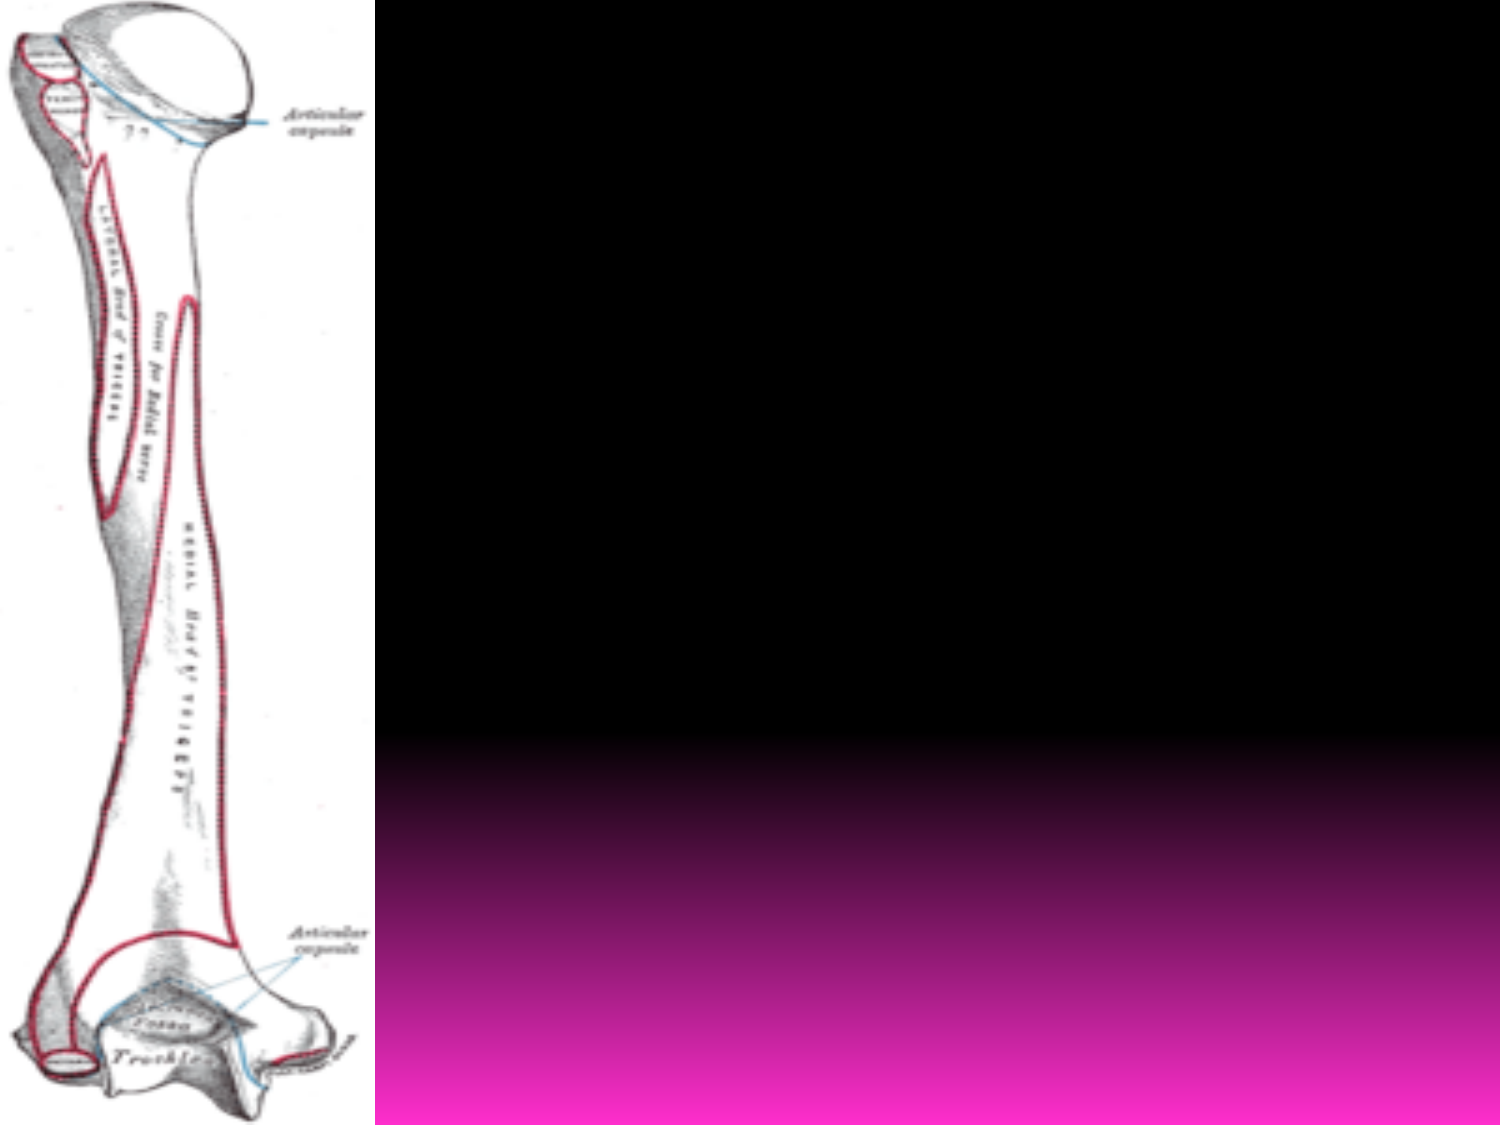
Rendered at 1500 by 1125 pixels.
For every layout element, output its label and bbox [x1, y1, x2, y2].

list [0, 0, 376, 1125]
